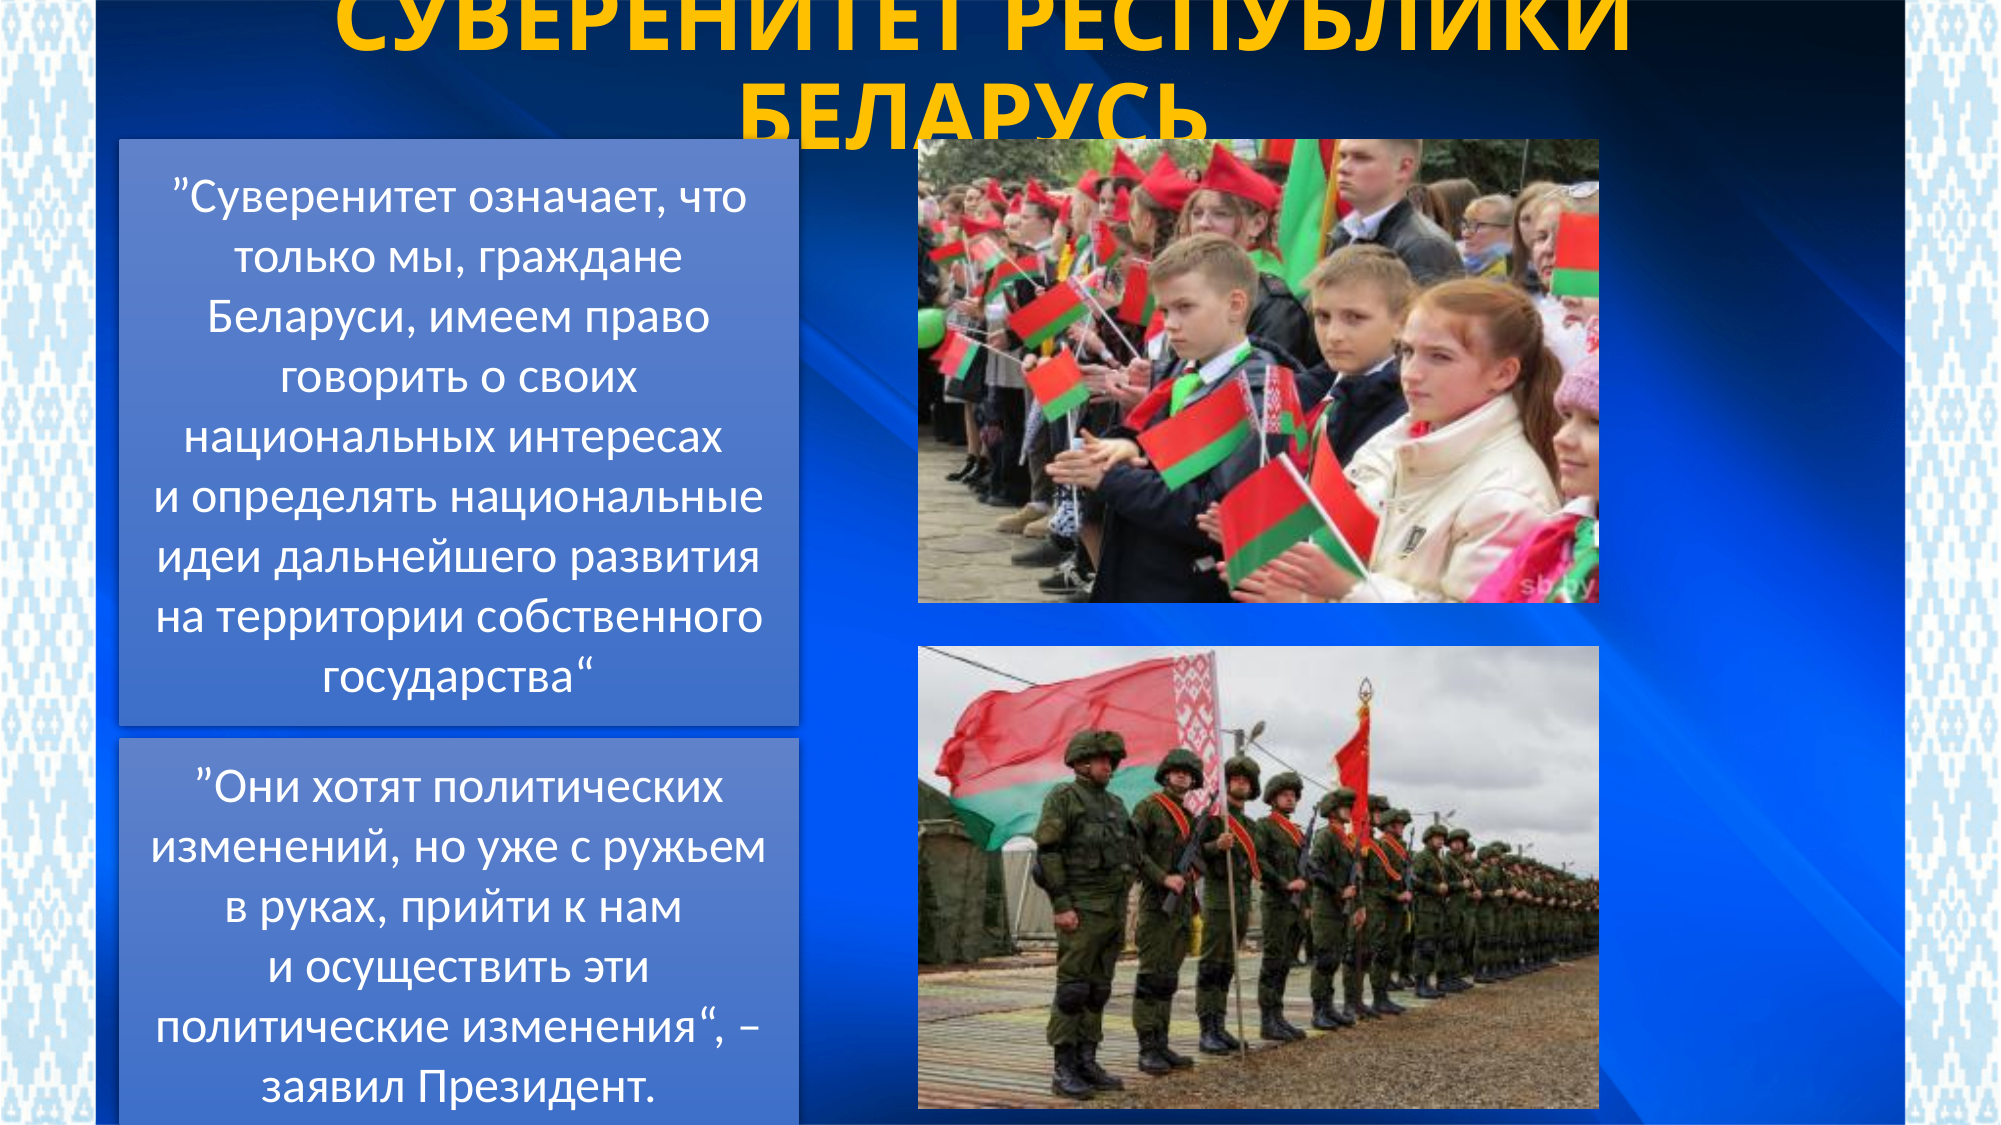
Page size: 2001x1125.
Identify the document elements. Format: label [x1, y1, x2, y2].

picture [918, 646, 1599, 1110]
picture [918, 139, 1599, 603]
list [0, 0, 2000, 1125]
